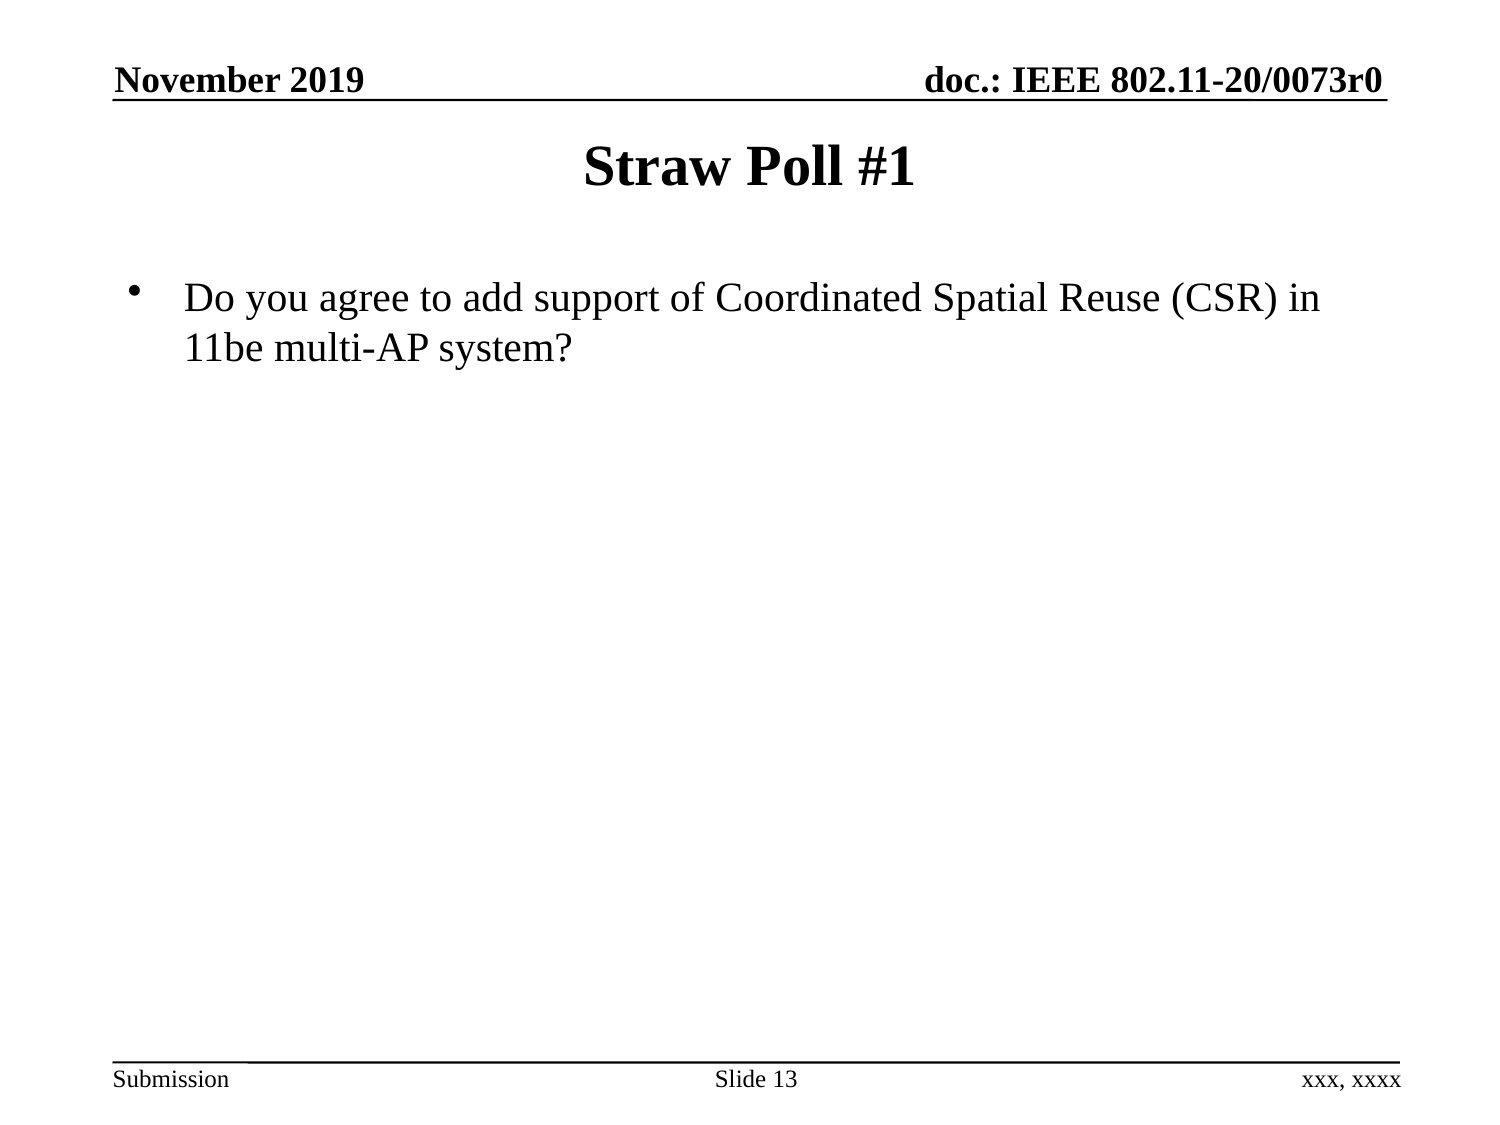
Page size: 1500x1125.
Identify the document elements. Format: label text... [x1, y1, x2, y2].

title Straw Poll #1 [112, 112, 1388, 213]
slide_number Slide 13 [712, 1061, 801, 1093]
footer xxx, xxxx [1300, 1061, 1402, 1093]
list Do you agree to add support of Coordinated Spatial Reuse (CSR) in 11be multi-AP system? [112, 262, 1388, 1001]
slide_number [114, 54, 368, 101]
